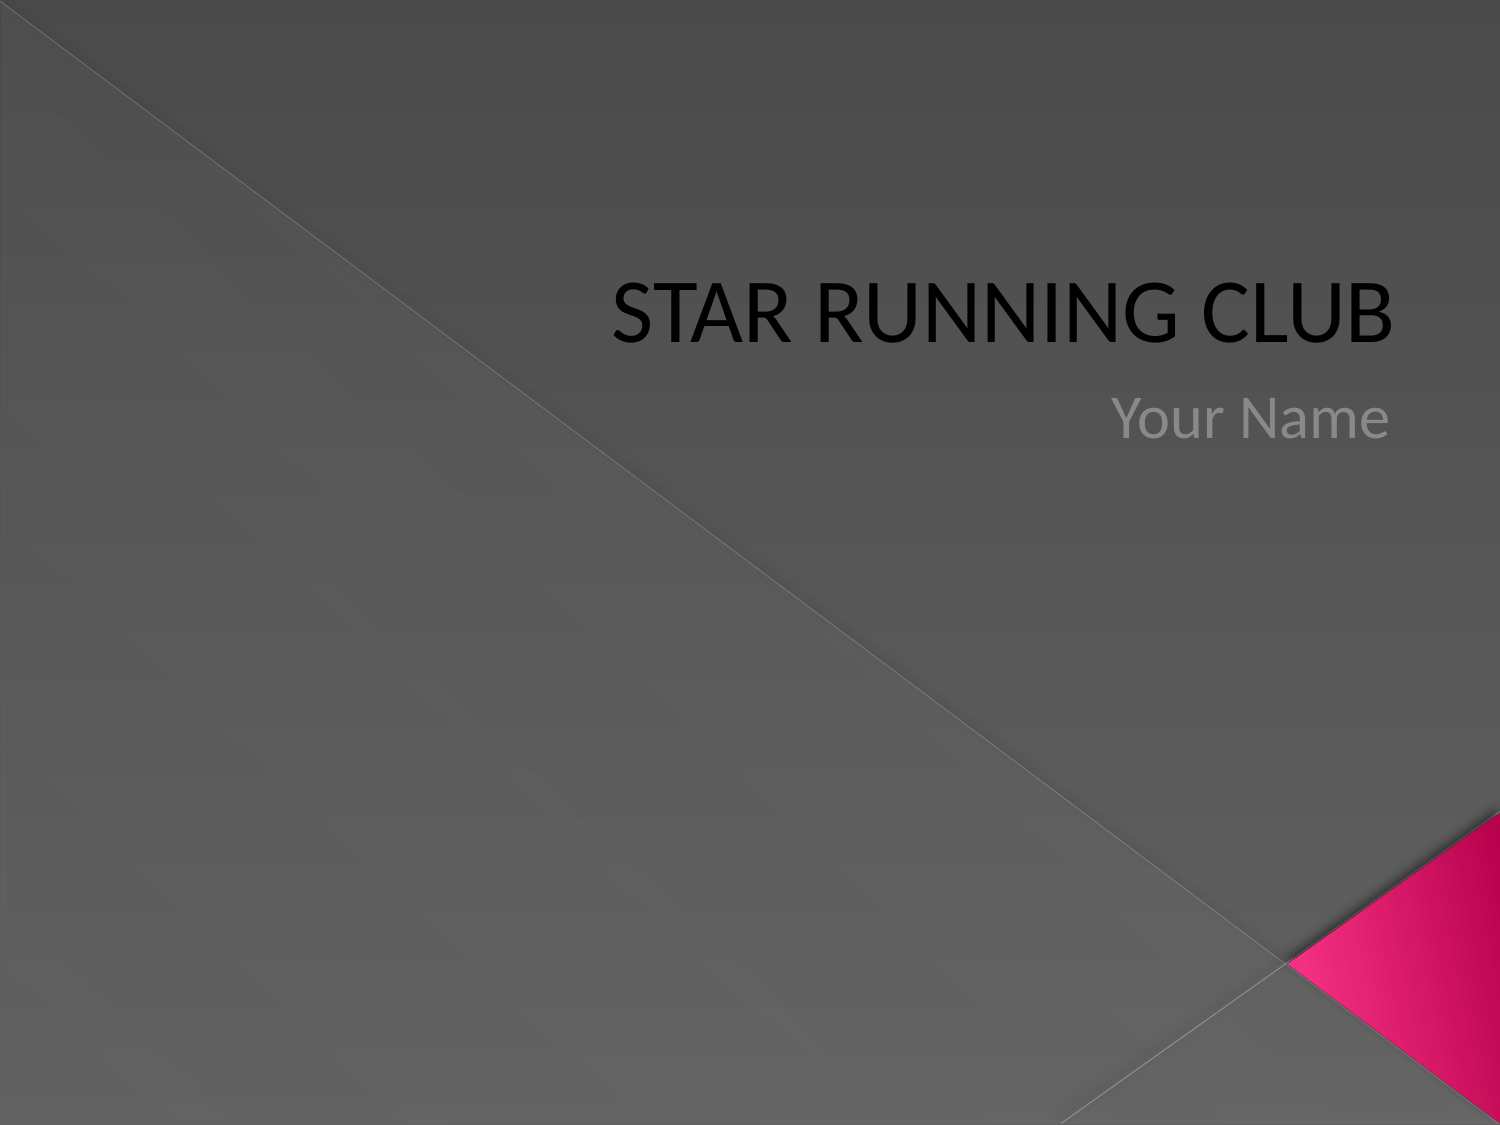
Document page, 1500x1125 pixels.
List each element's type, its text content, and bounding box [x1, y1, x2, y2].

title STAR RUNNING CLUB [88, 127, 1412, 369]
subtitle Your Name [88, 369, 1412, 657]
